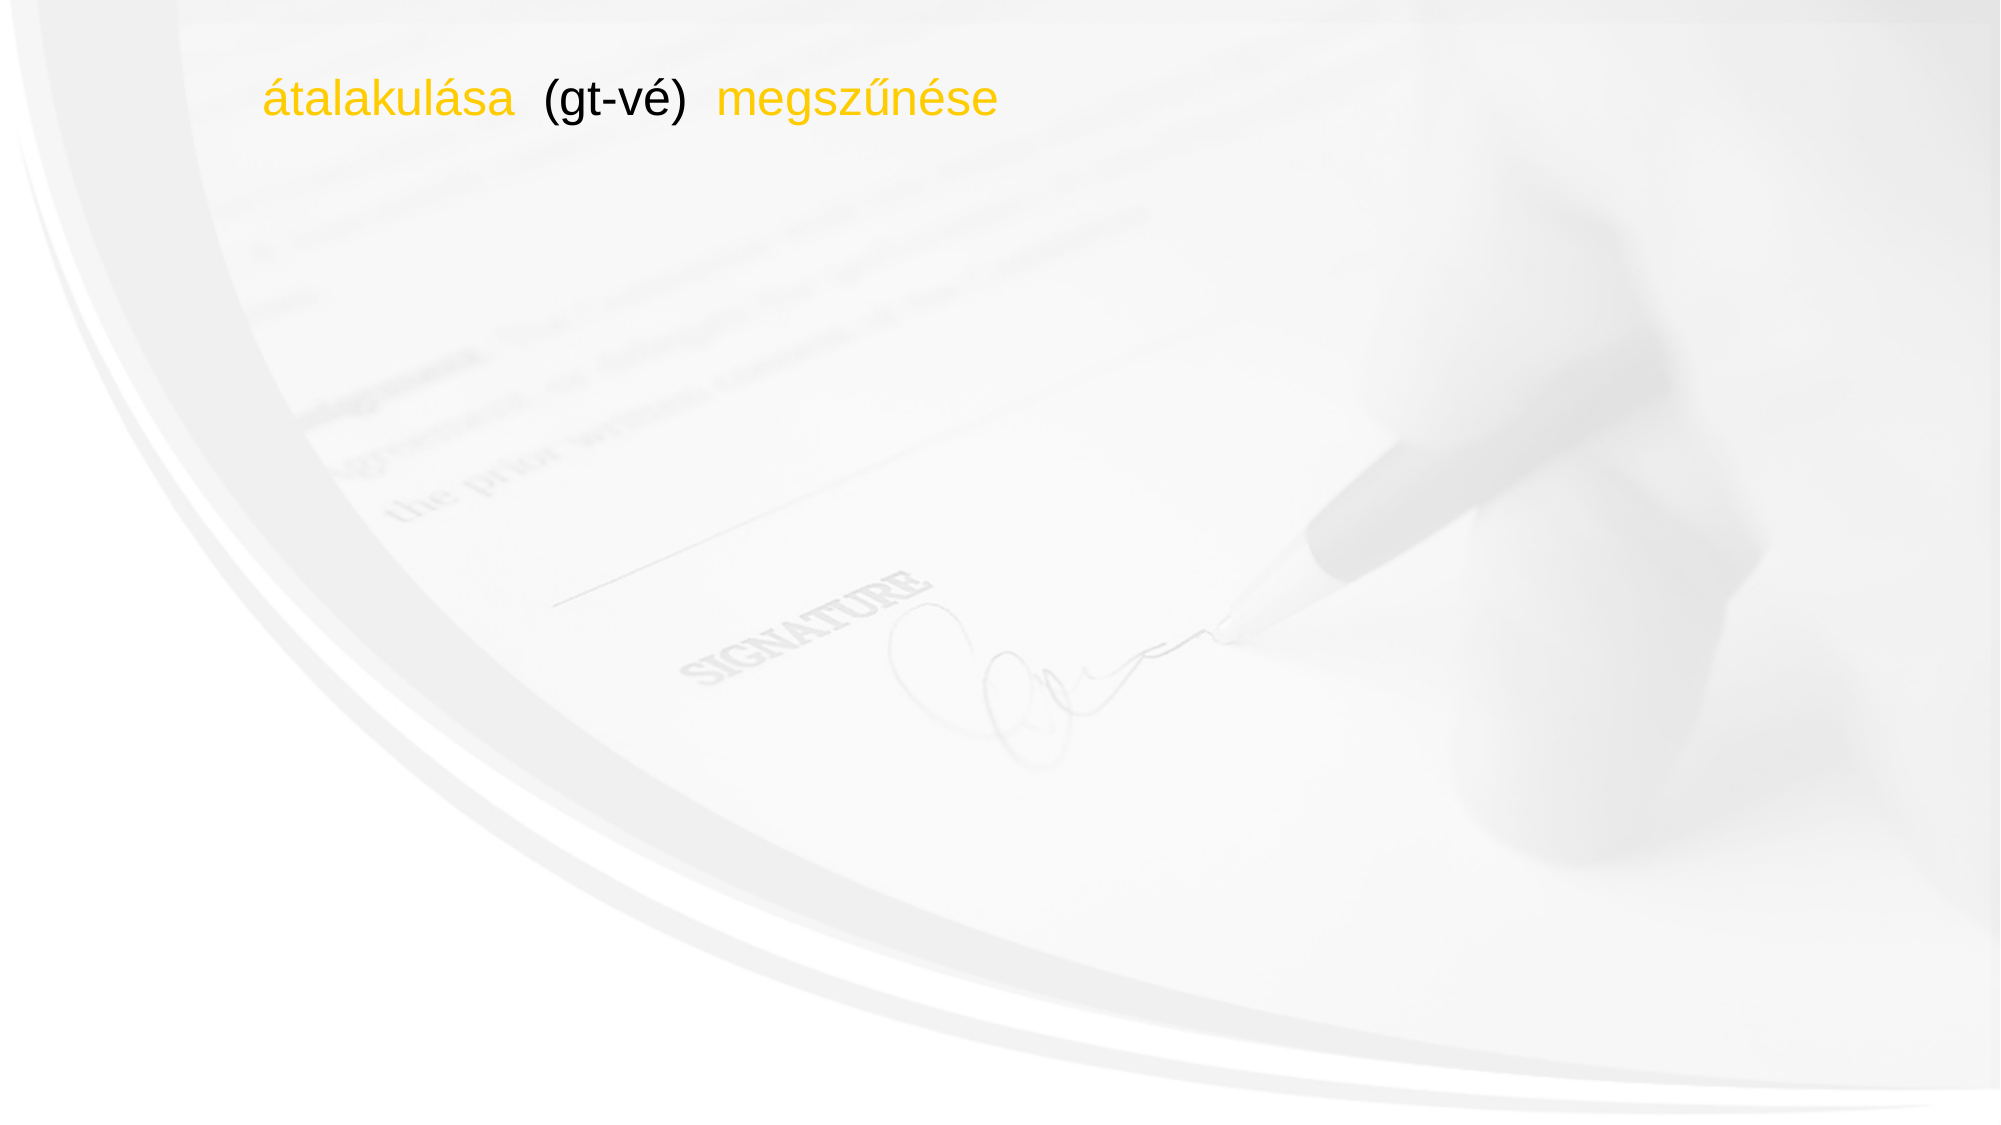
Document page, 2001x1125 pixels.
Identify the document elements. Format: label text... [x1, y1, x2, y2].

picture [0, 0, 2001, 1125]
text_box átalakulása (gt-vé) megszűnése [248, 58, 1015, 134]
